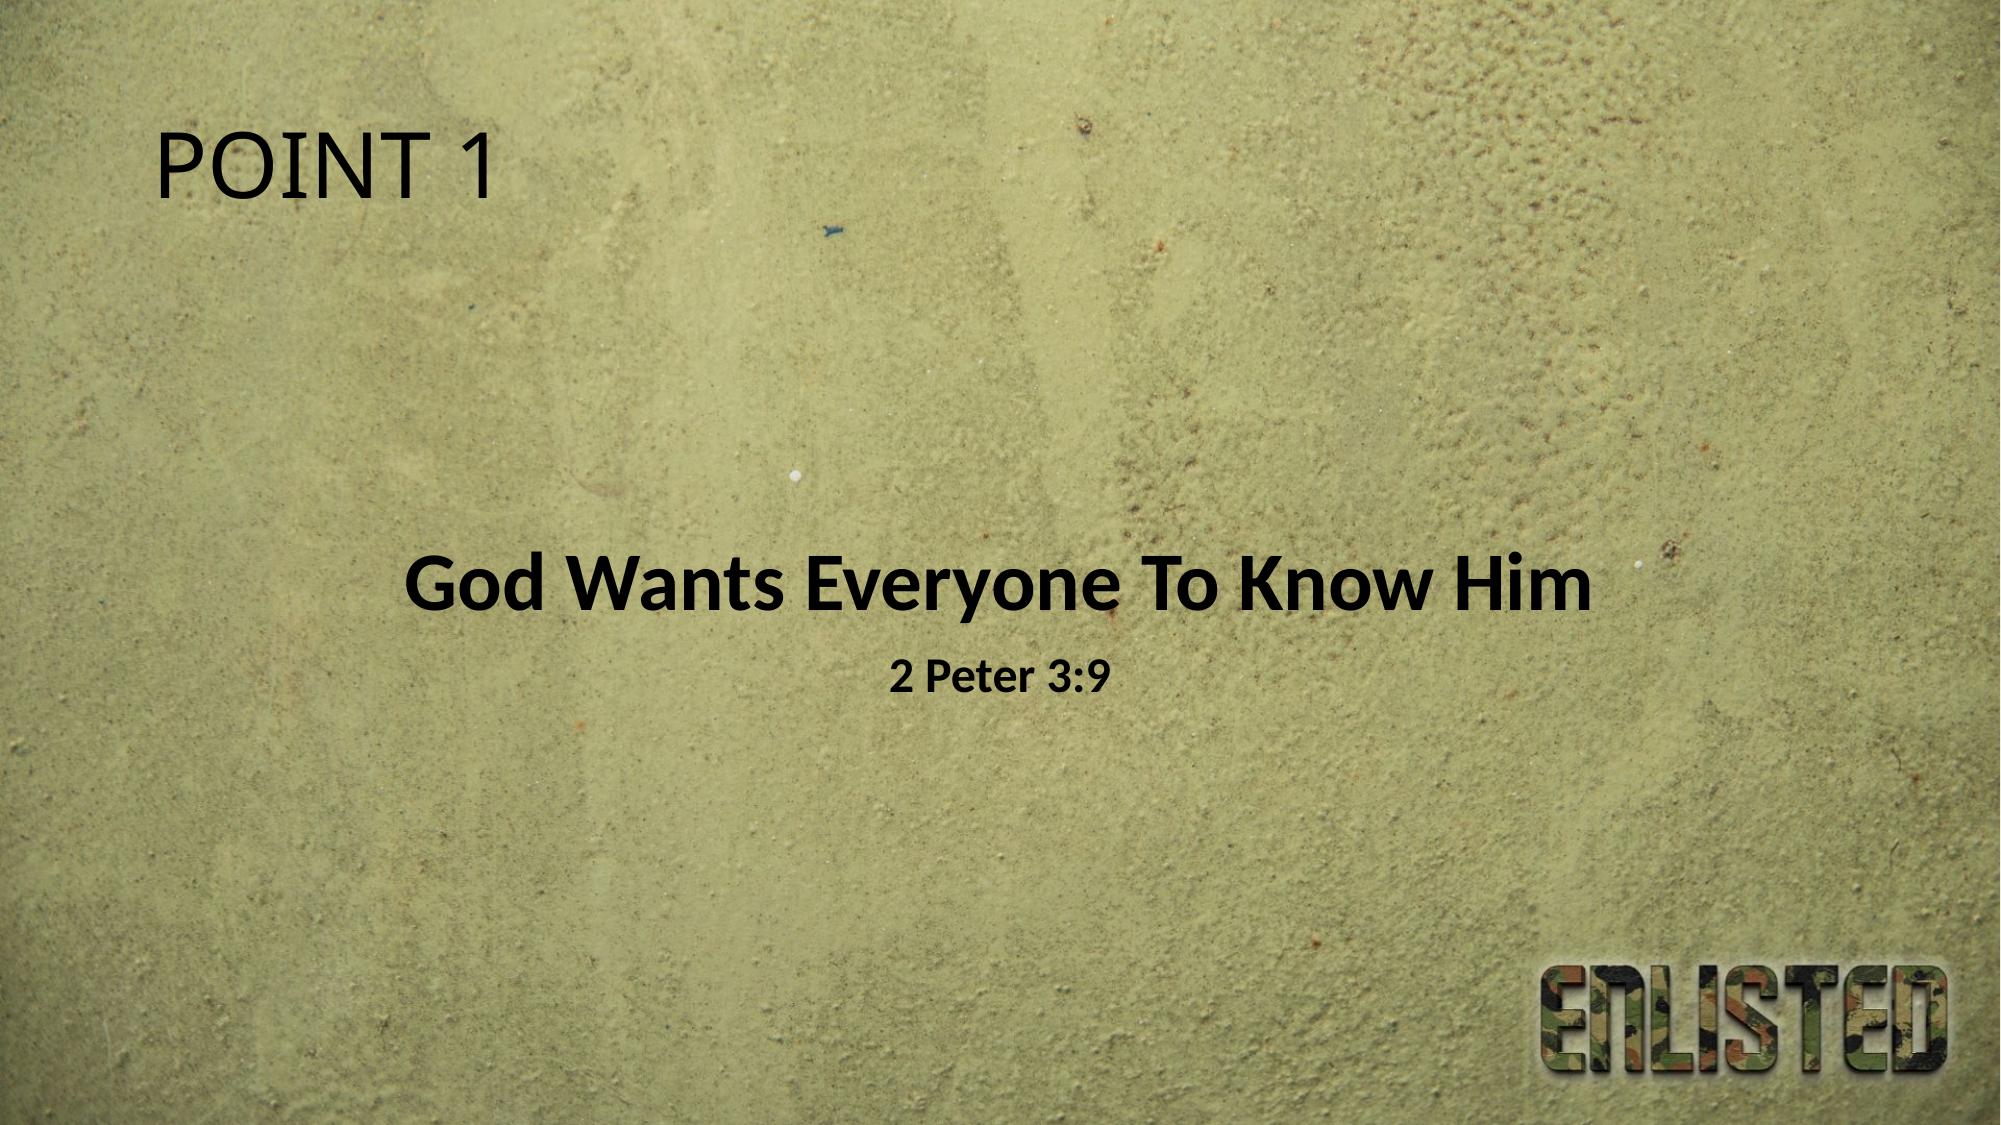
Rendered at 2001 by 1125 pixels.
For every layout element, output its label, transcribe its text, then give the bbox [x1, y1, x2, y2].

title POINT 1 [137, 59, 1863, 278]
list God Wants Everyone To Know Him 2 Peter 3:9 [137, 299, 1863, 1014]
picture [0, 0, 2001, 1125]
